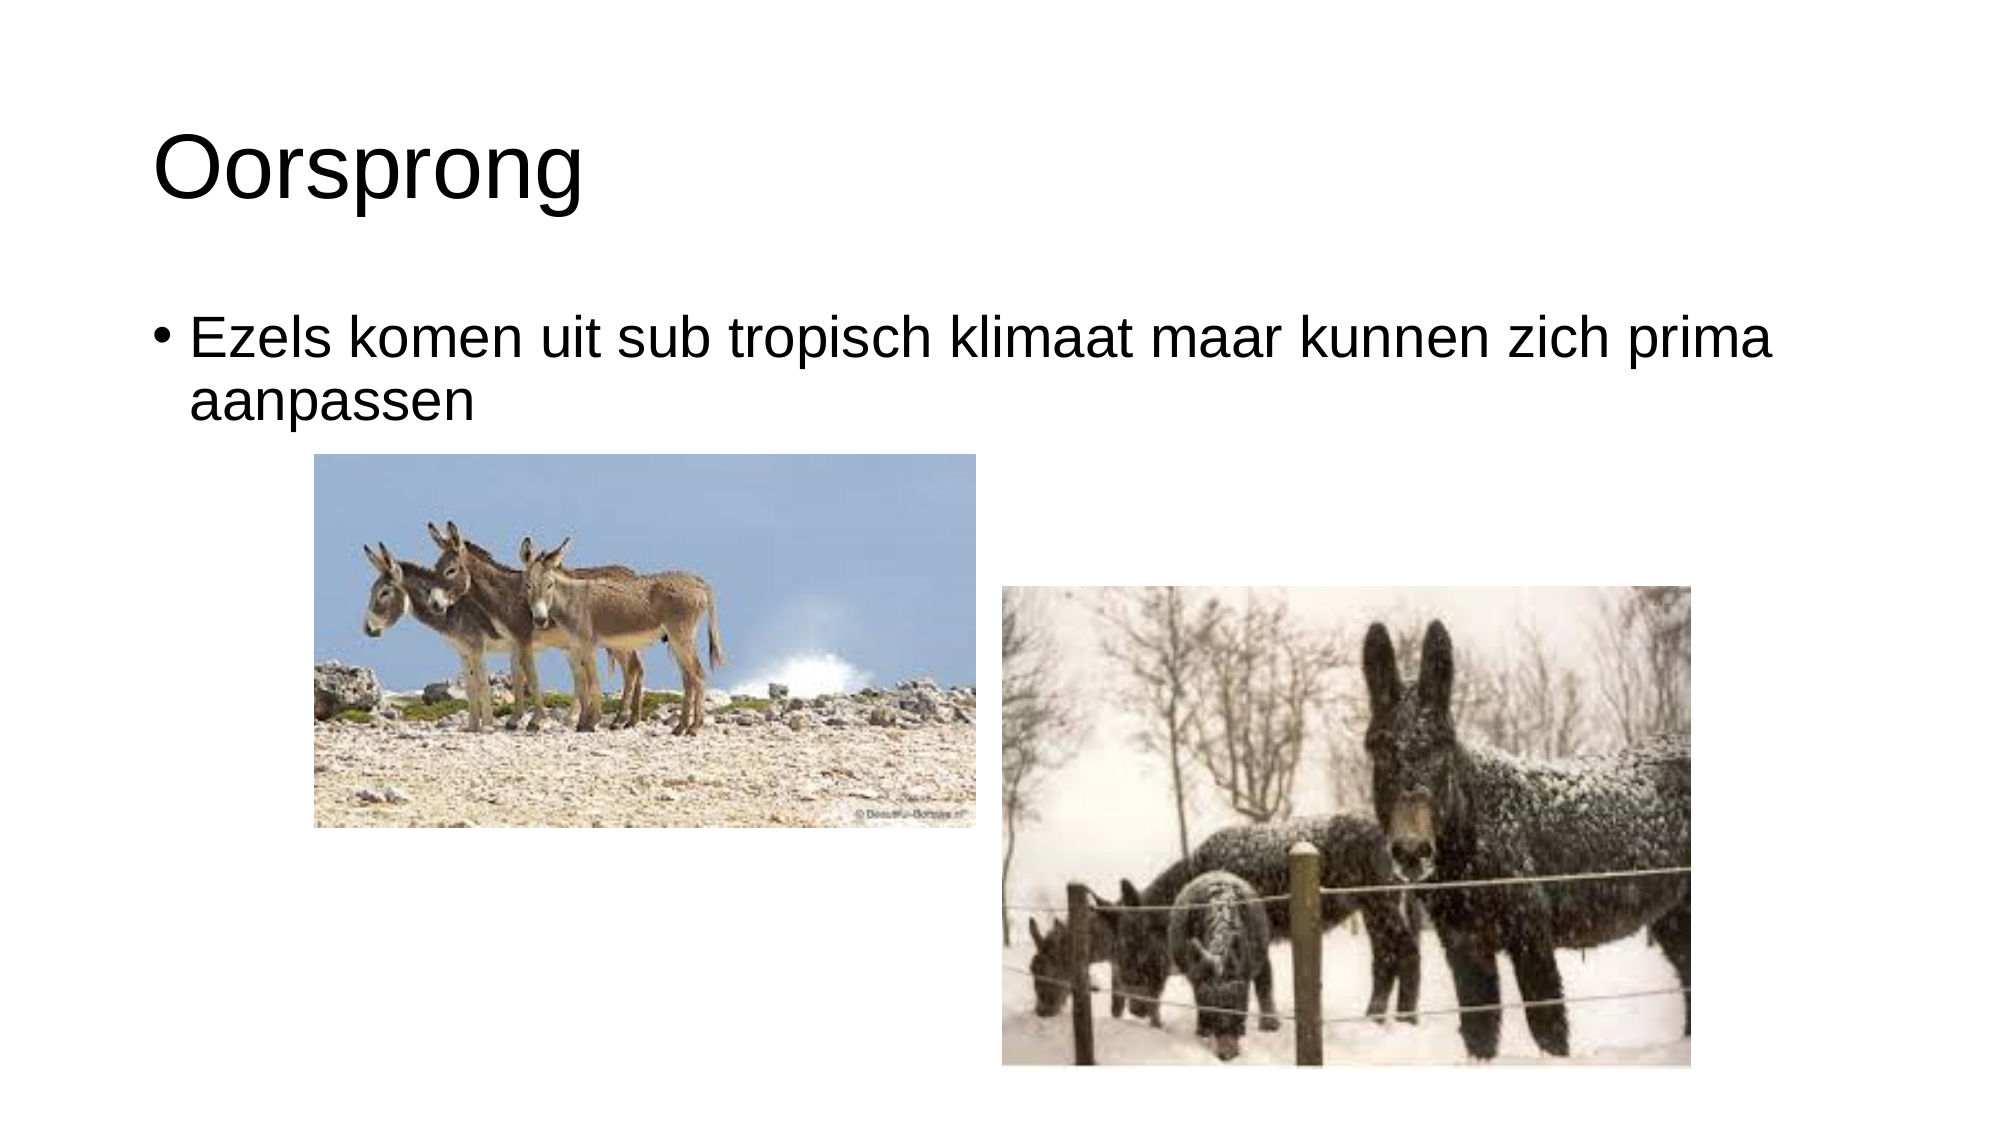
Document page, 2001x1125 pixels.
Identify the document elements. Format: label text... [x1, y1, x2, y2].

picture [314, 454, 976, 828]
picture [1002, 586, 1691, 1069]
title Oorsprong [137, 59, 1863, 278]
list Ezels komen uit sub tropisch klimaat maar kunnen zich prima aanpassen [137, 299, 1863, 1014]
